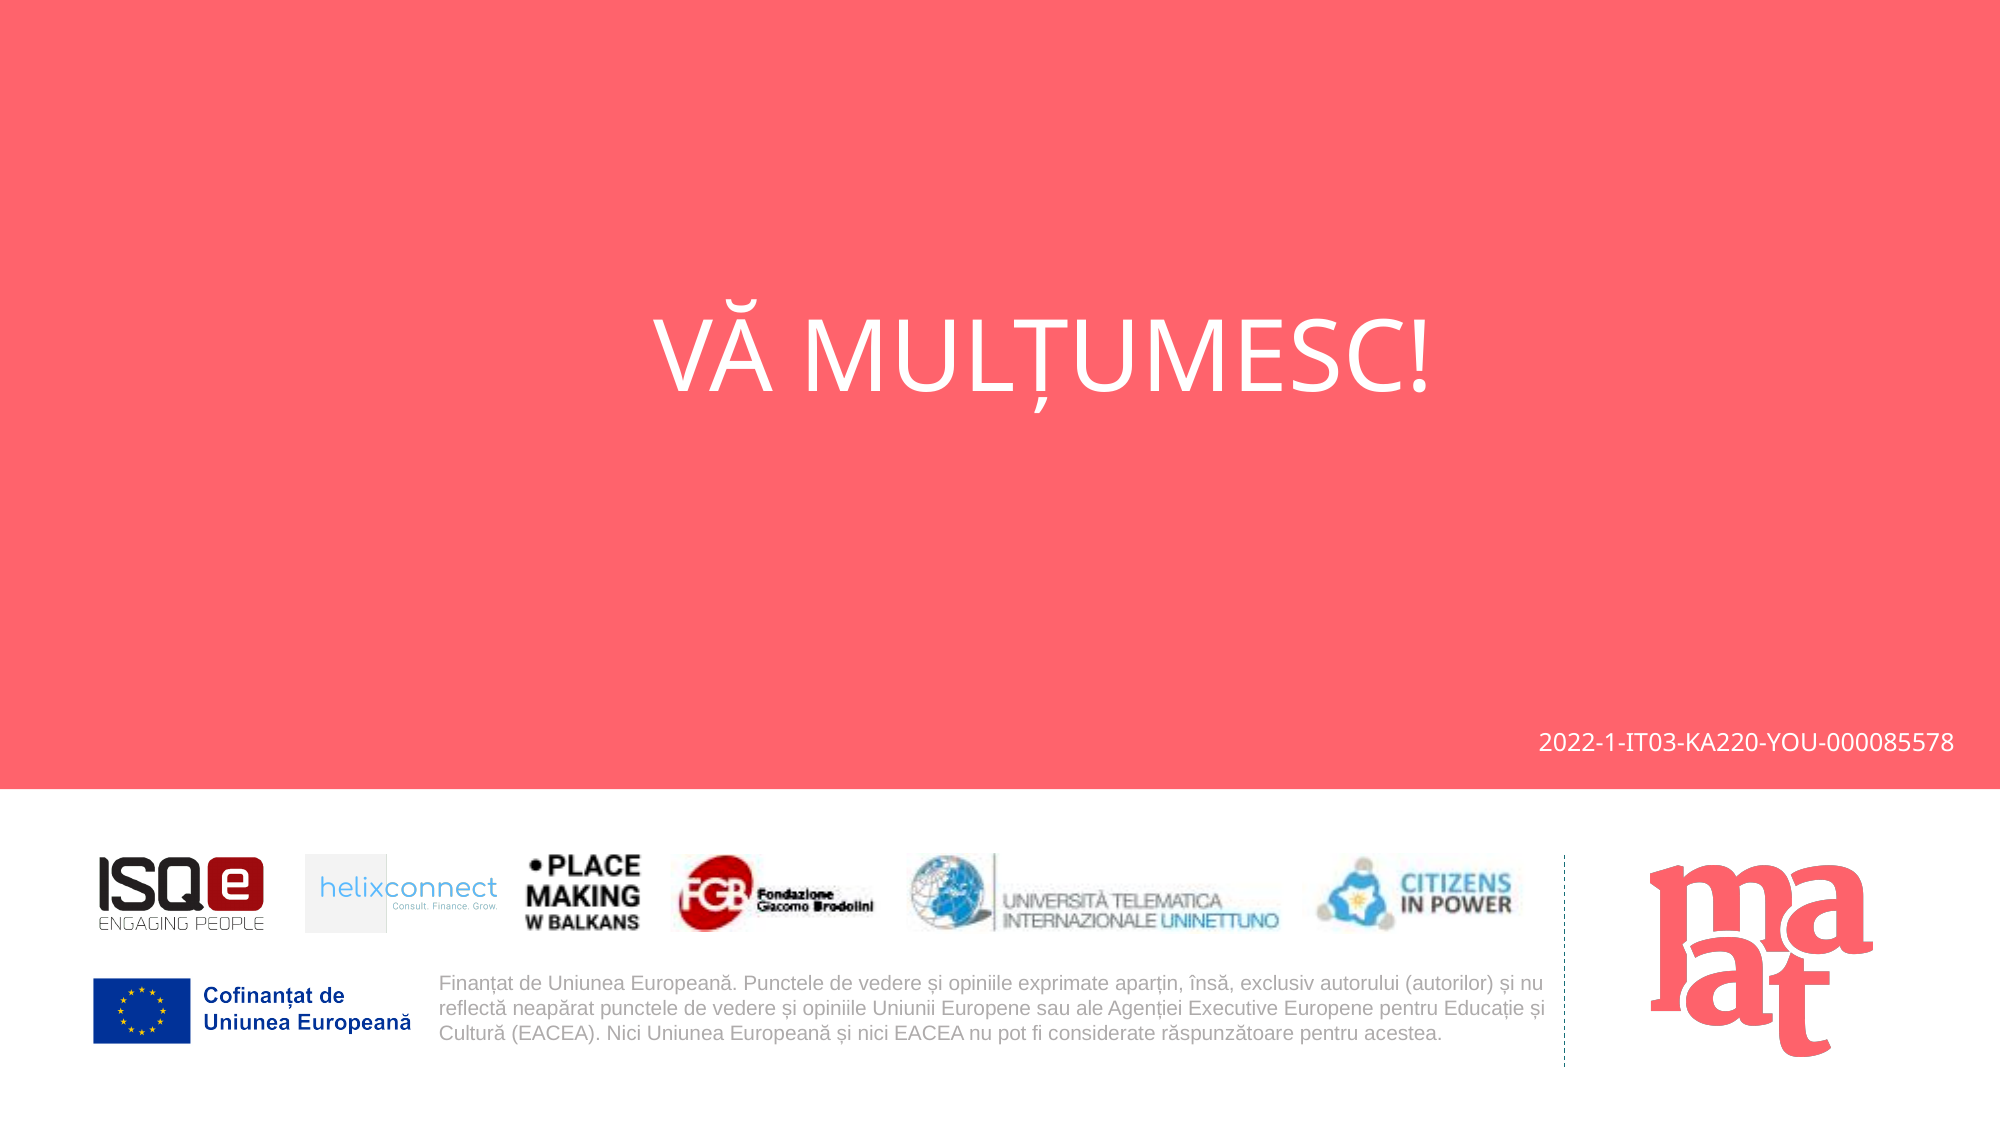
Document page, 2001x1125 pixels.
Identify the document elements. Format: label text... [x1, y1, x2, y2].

picture [670, 854, 881, 932]
picture [97, 855, 266, 931]
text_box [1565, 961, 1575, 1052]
text_box Finanțat de Uniunea Europeană. Punctele de vedere și opiniile exprimate aparțin, însă, exclusiv autorului (autorilor) și nu reflectă neapărat punctele de vedere și opiniile Uniunii Europene sau ale Agenției Executive Europene pentru Educație și Cultură (EACEA). Nici Uniunea Europeană și nici EACEA nu pot fi considerate răspunzătoare pentru acestea. [423, 961, 1564, 1052]
picture [906, 852, 1527, 934]
text_box 2022-1-IT03-KA220-YOU-000085578 [931, 719, 1970, 764]
picture [88, 973, 425, 1049]
text_box [0, 836, 2000, 1125]
picture [305, 854, 497, 933]
text_box [0, 0, 2000, 790]
text_box VĂ MULȚUMESC! [414, 284, 1673, 419]
picture [517, 852, 646, 935]
picture [1649, 865, 1873, 1057]
